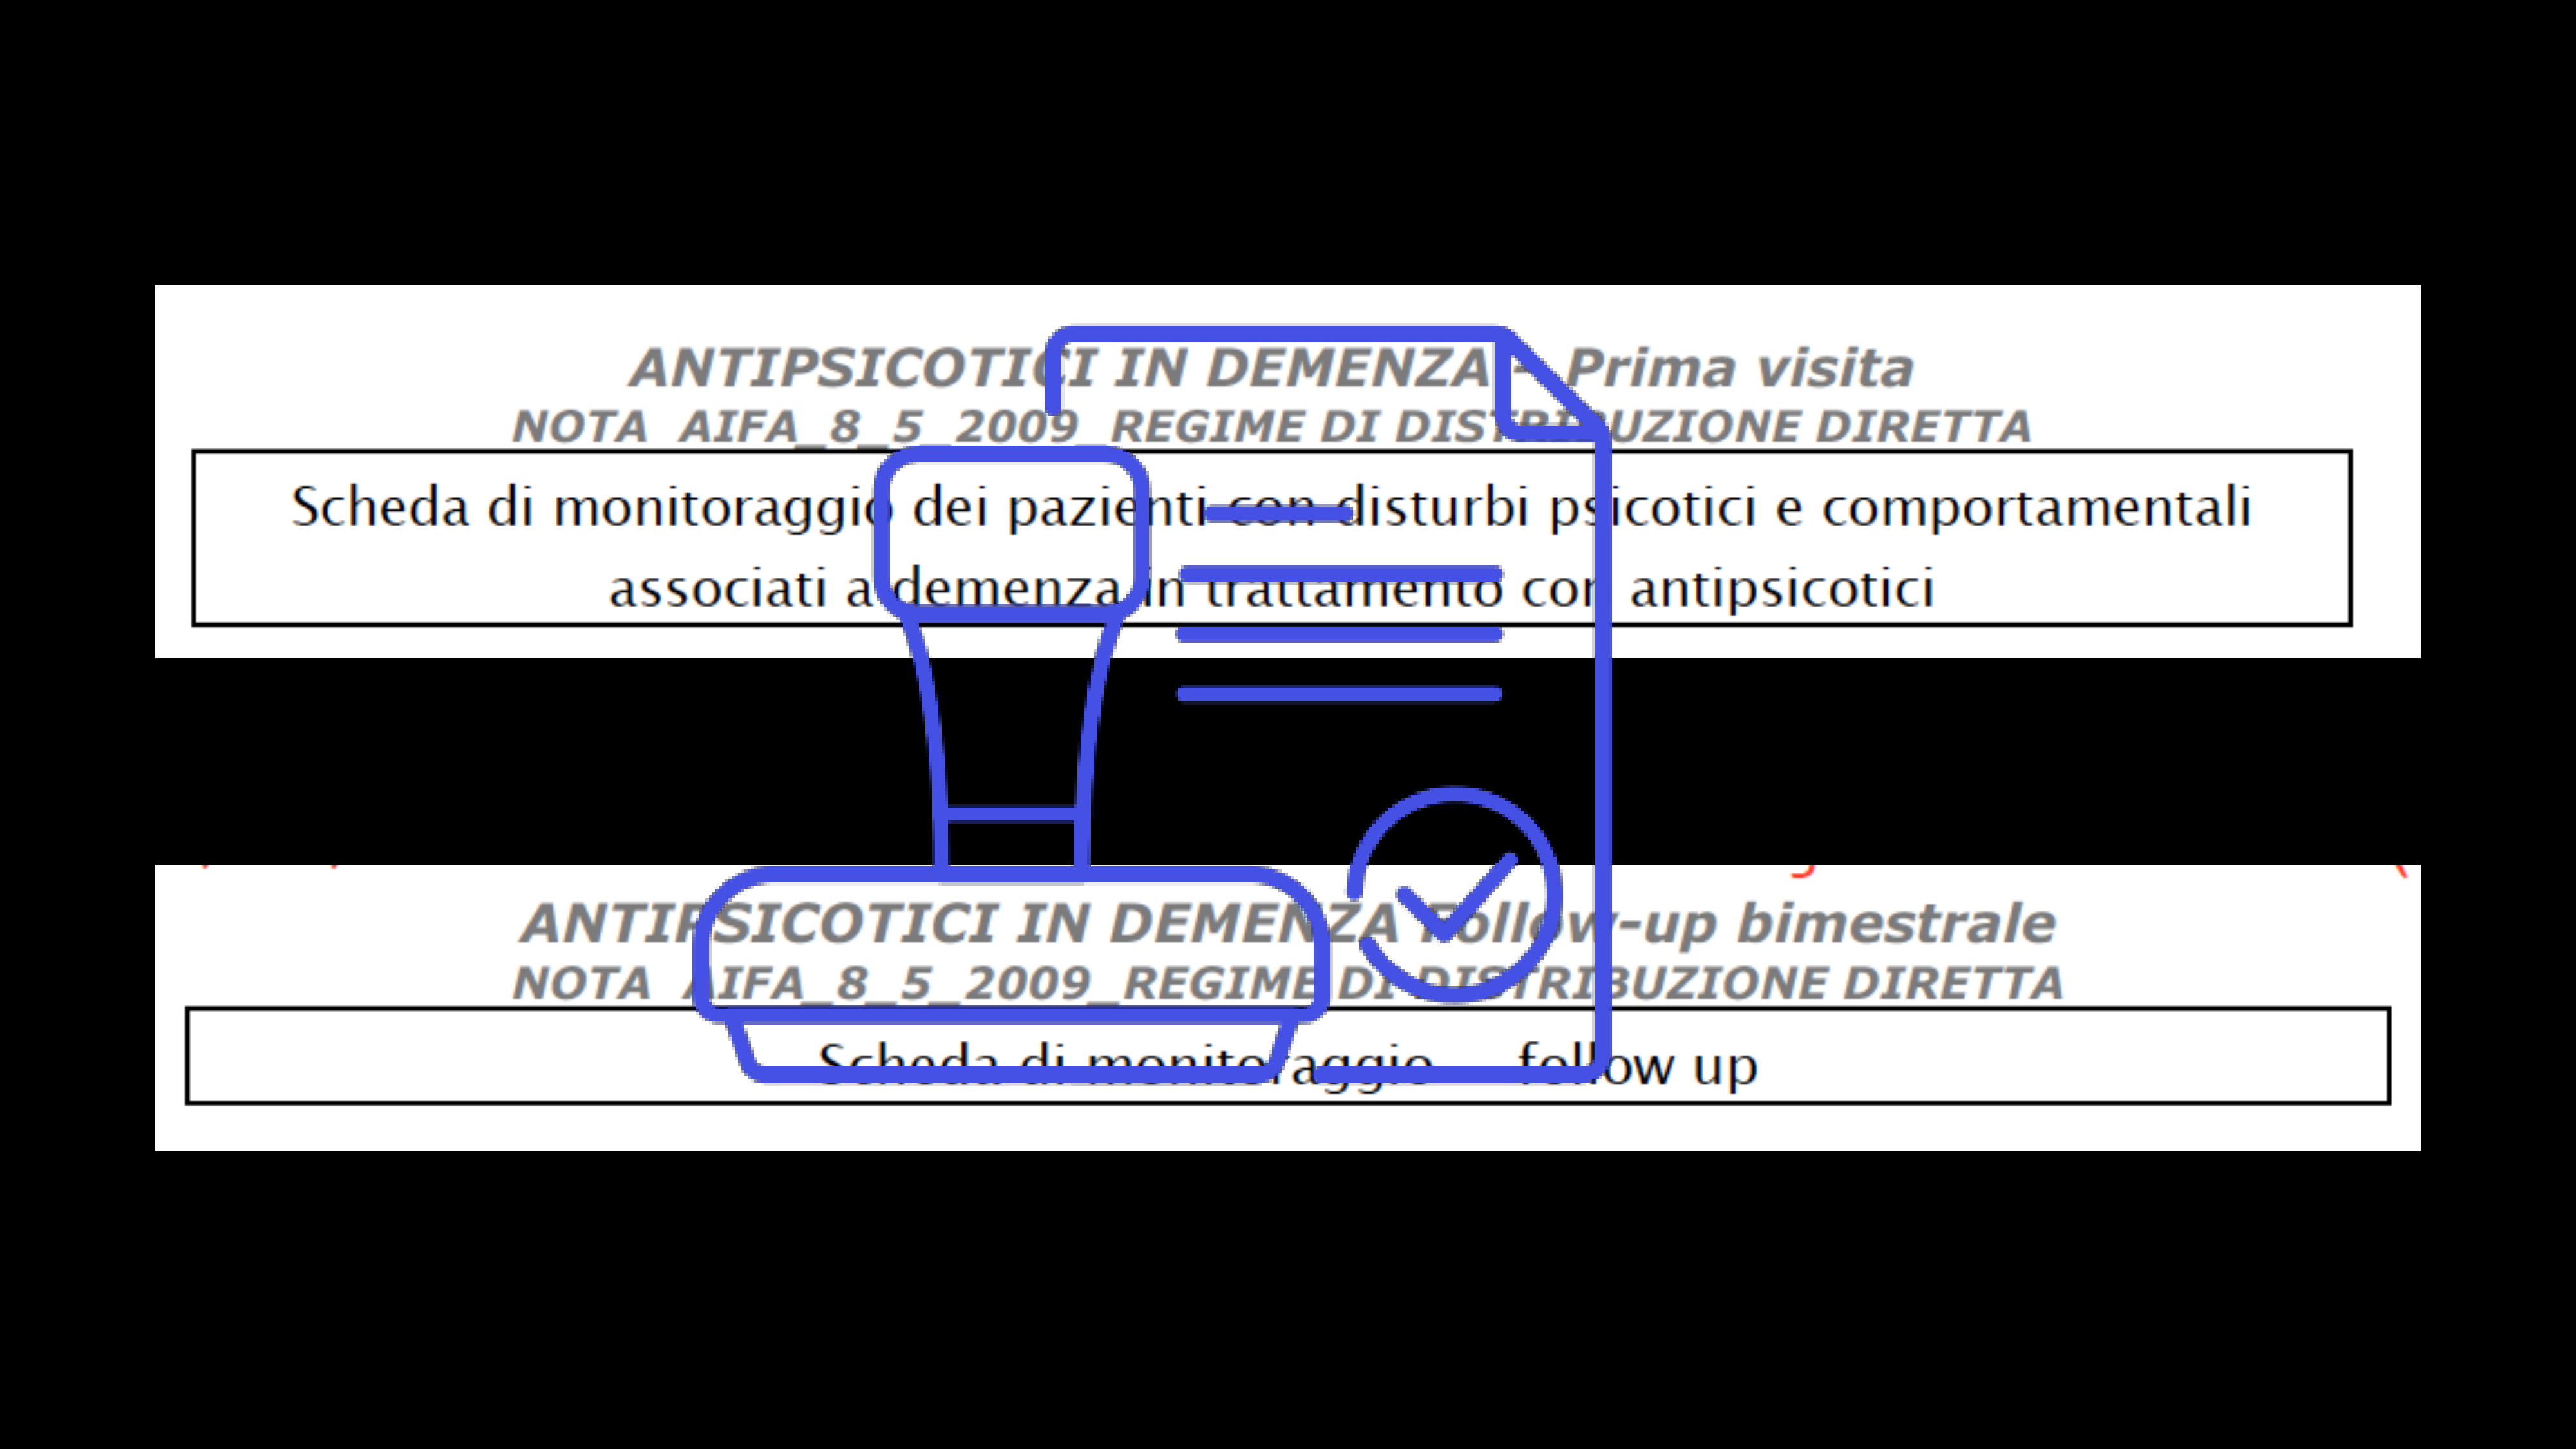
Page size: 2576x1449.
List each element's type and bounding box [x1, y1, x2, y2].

picture [155, 0, 2421, 1449]
